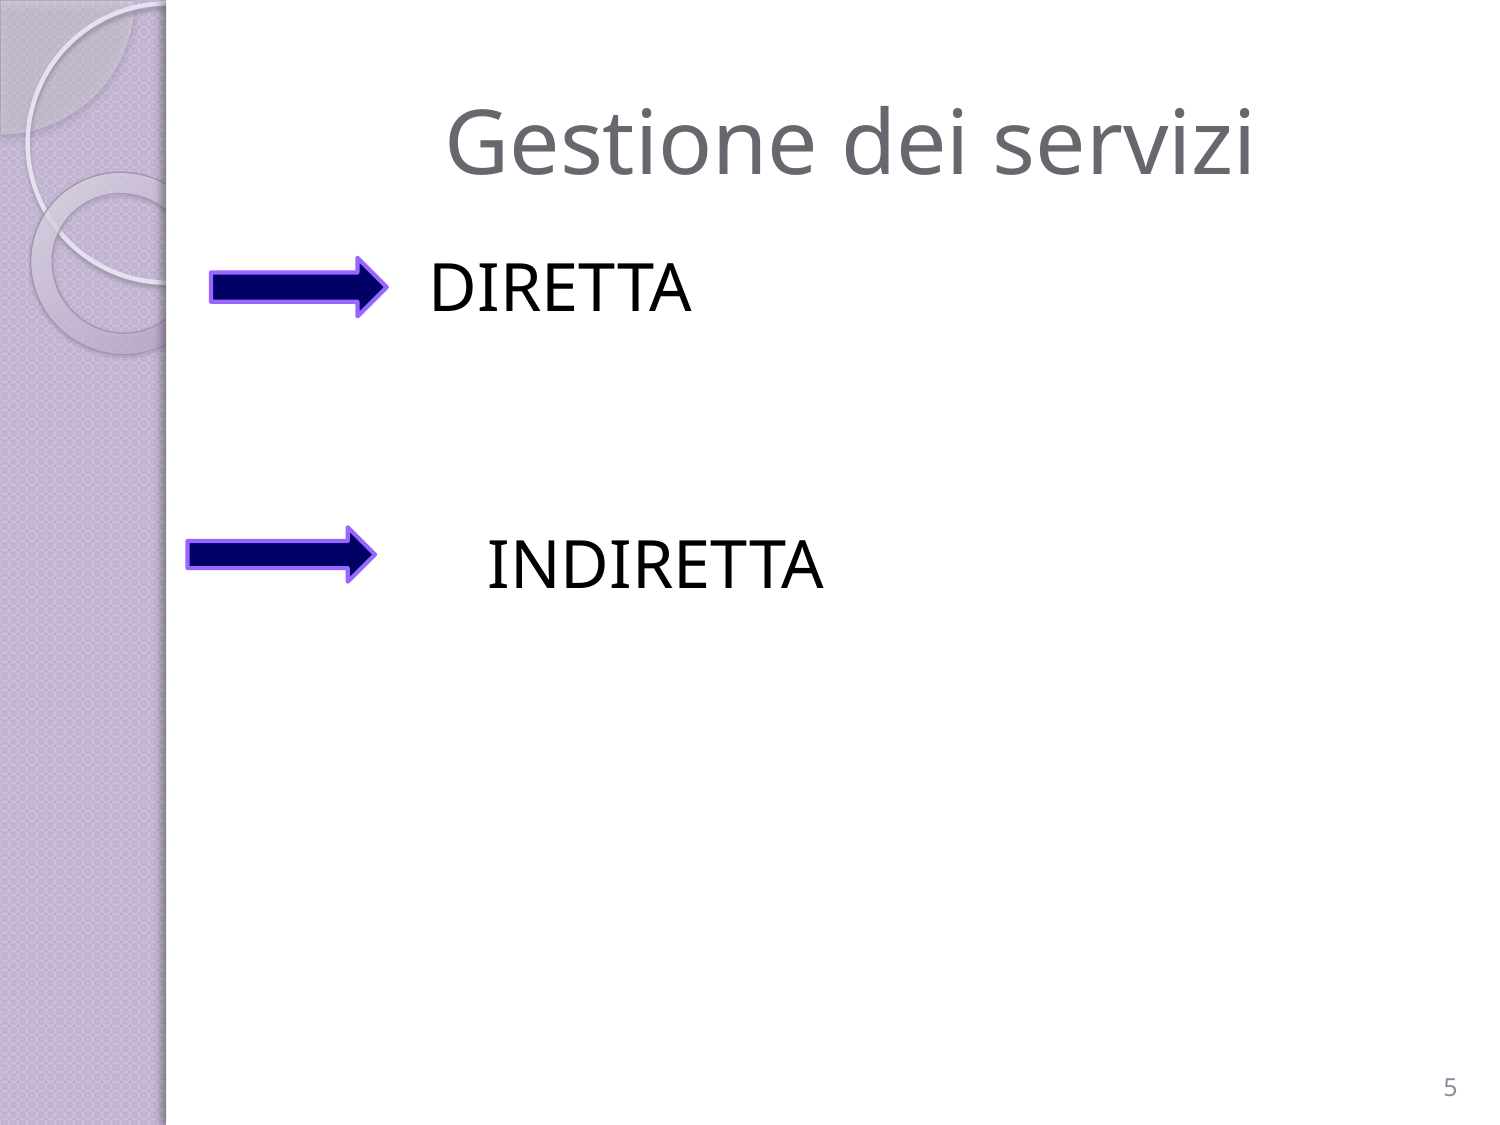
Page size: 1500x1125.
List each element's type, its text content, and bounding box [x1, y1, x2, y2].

slide_number 5 [1413, 1034, 1488, 1113]
text_box [185, 525, 378, 584]
text_box [208, 255, 389, 319]
list DIRETTA INDIRETTA [210, 237, 1466, 1025]
title Gestione dei servizi [235, 45, 1466, 233]
